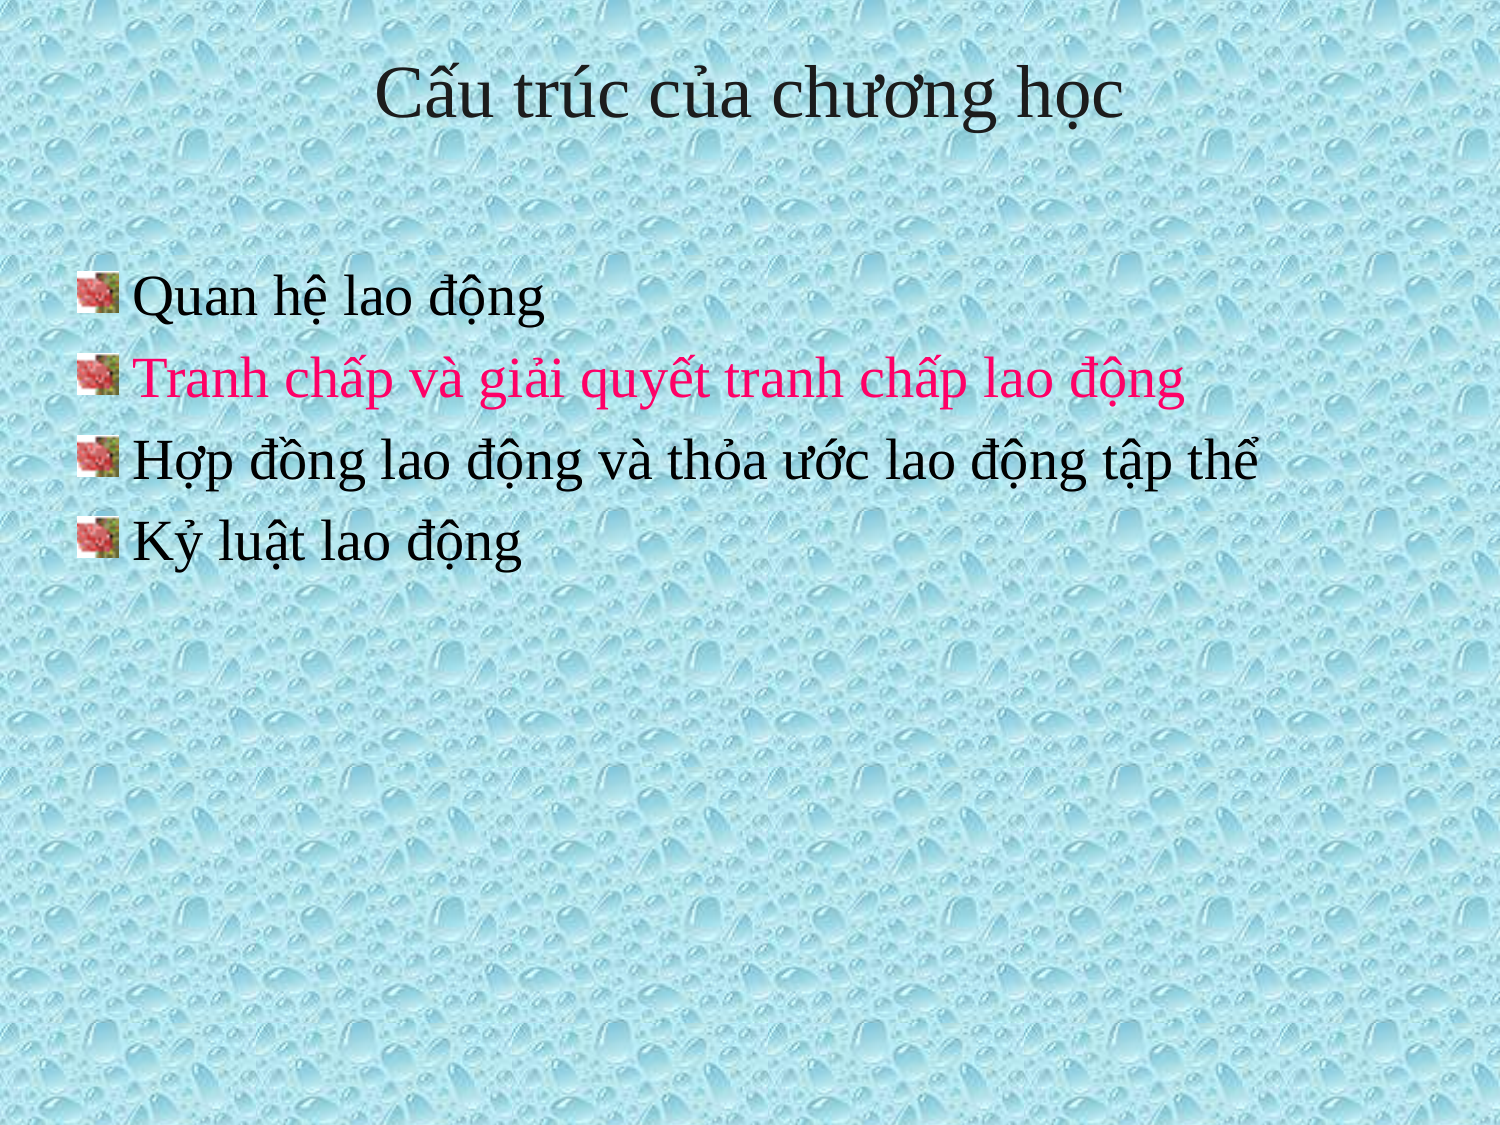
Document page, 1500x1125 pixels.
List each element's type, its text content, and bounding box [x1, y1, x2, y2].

text_box Quan hệ lao động Tranh chấp và giải quyết tranh chấp lao động Hợp đồng lao động và thỏa ước lao động tập thể Kỷ luật lao động [62, 249, 1463, 988]
title Cấu trúc của chương học [112, 0, 1388, 176]
picture [0, 0, 1500, 1125]
